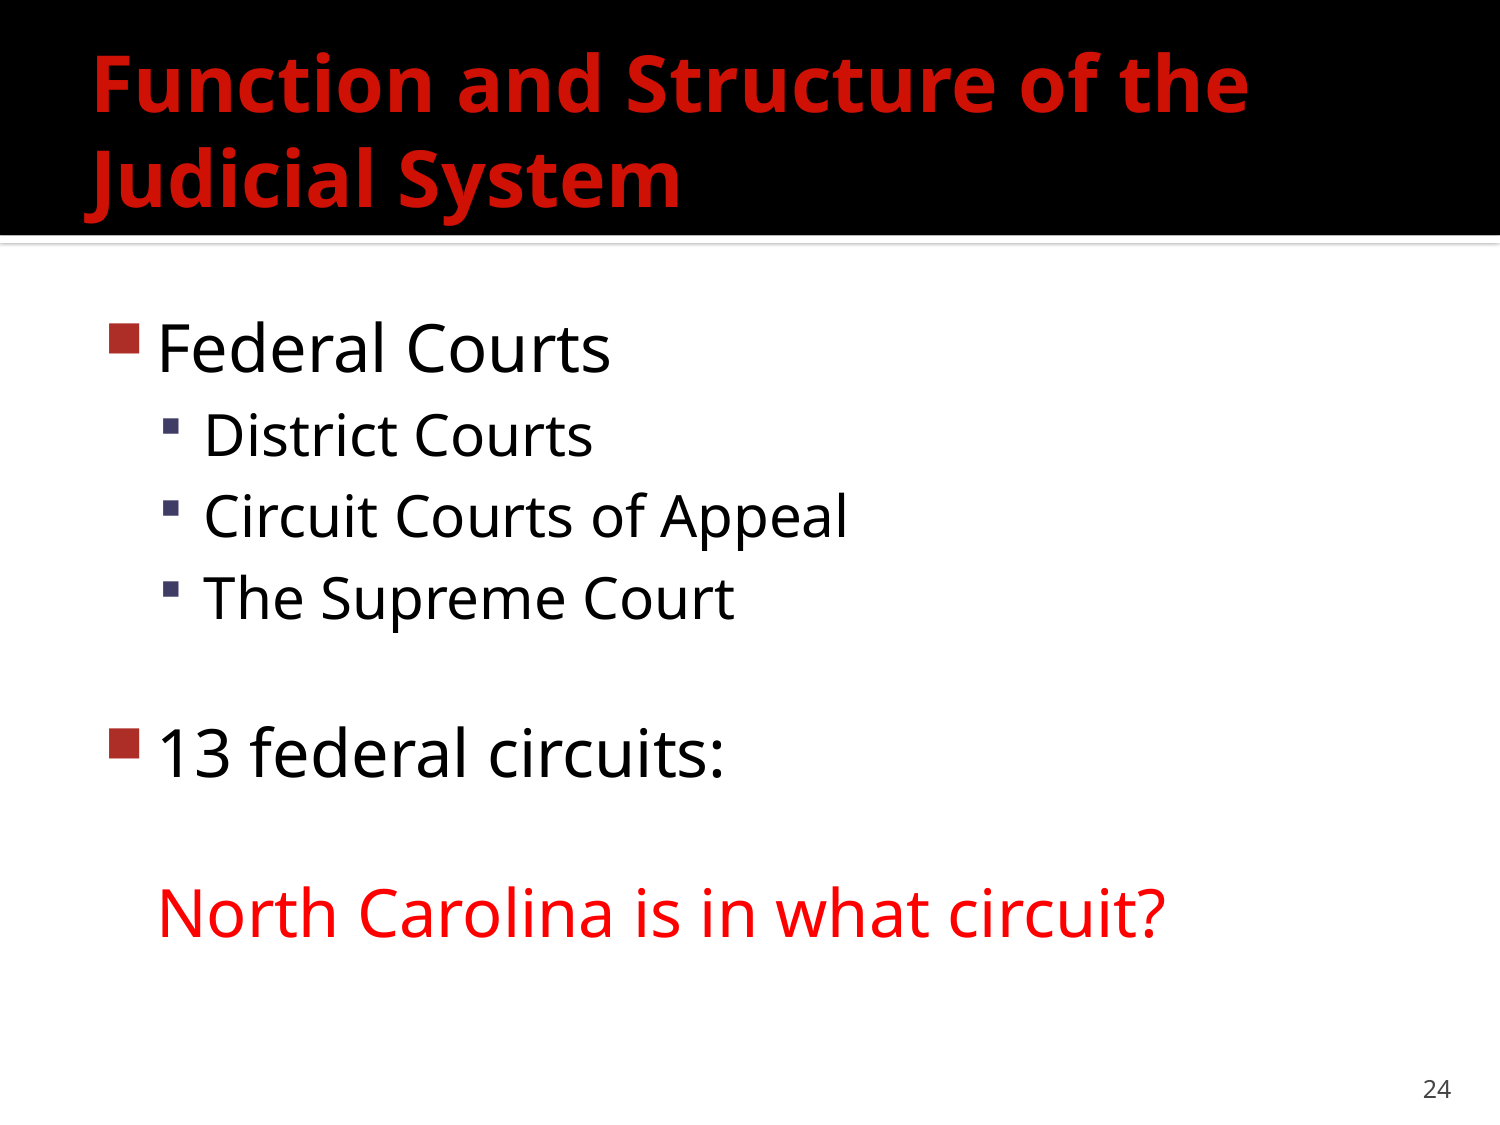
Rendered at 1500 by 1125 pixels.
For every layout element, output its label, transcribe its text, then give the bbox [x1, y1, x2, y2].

slide_number 24 [1345, 1062, 1467, 1108]
list Federal Courts District Courts Circuit Courts of Appeal The Supreme Court 13 federal circuits: North Carolina is in what circuit? [75, 291, 1425, 1050]
title Function and Structure of the Judicial System [75, 25, 1425, 231]
